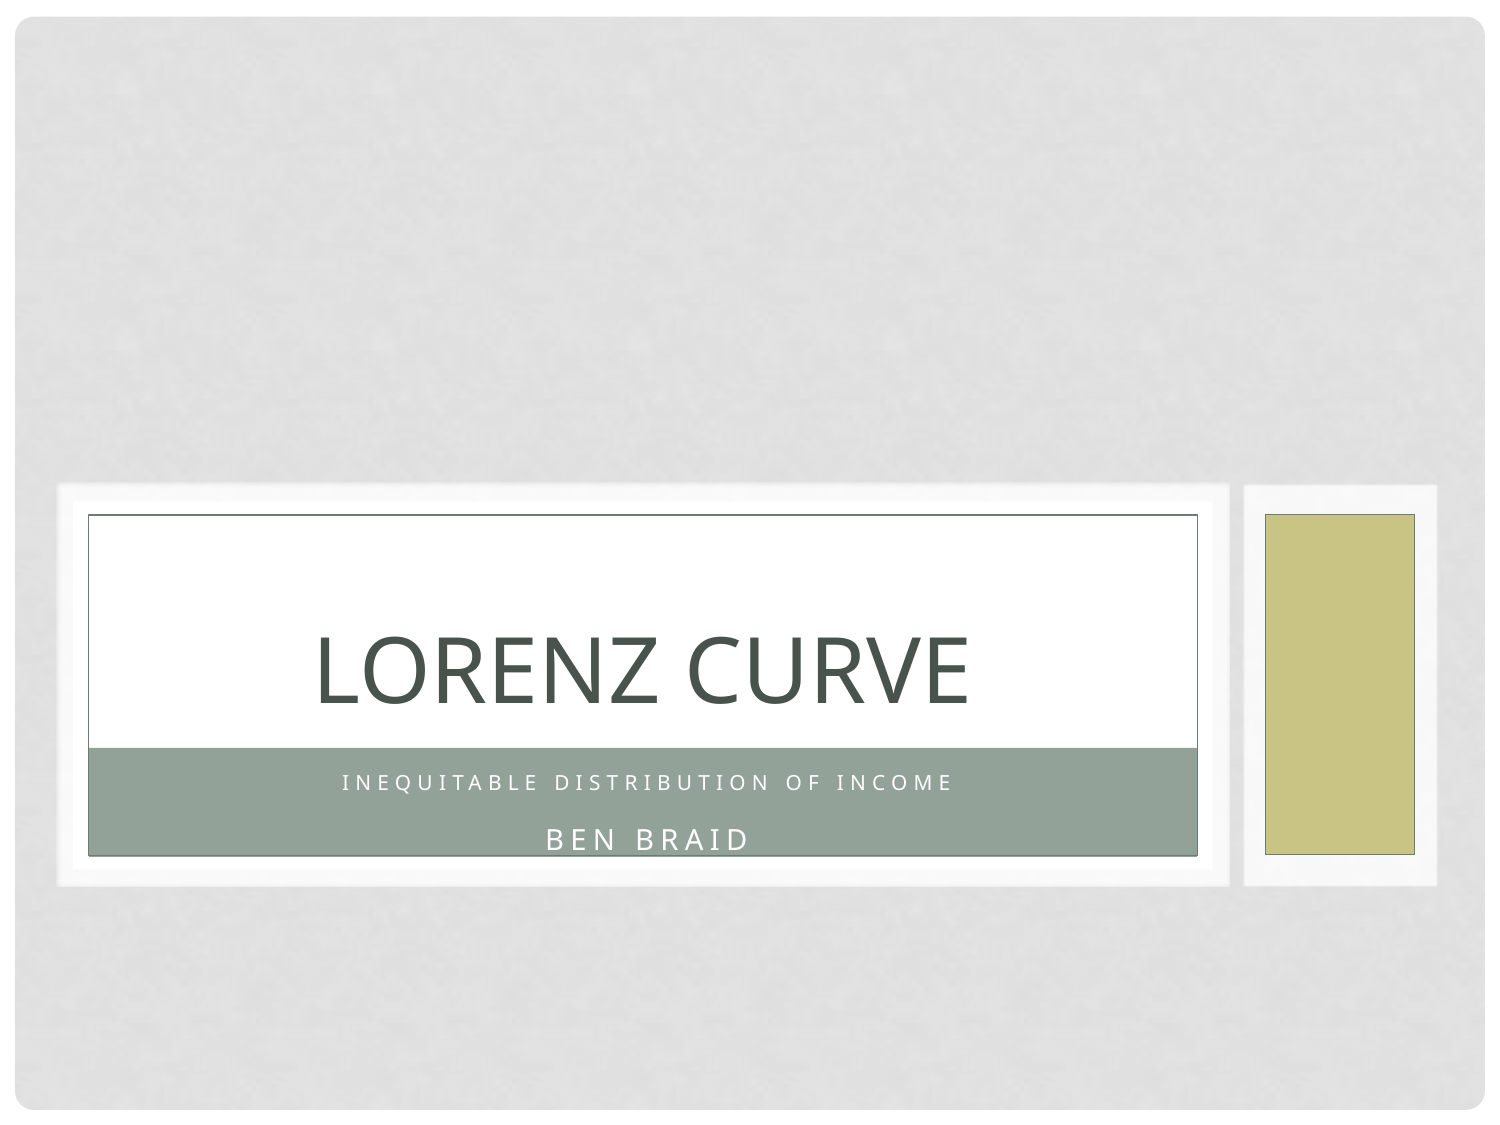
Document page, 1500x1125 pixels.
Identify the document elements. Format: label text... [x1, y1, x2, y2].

title Lorenz Curve [99, 529, 1187, 730]
subtitle Inequitable Distribution of Income Ben Braid [112, 762, 1181, 1000]
